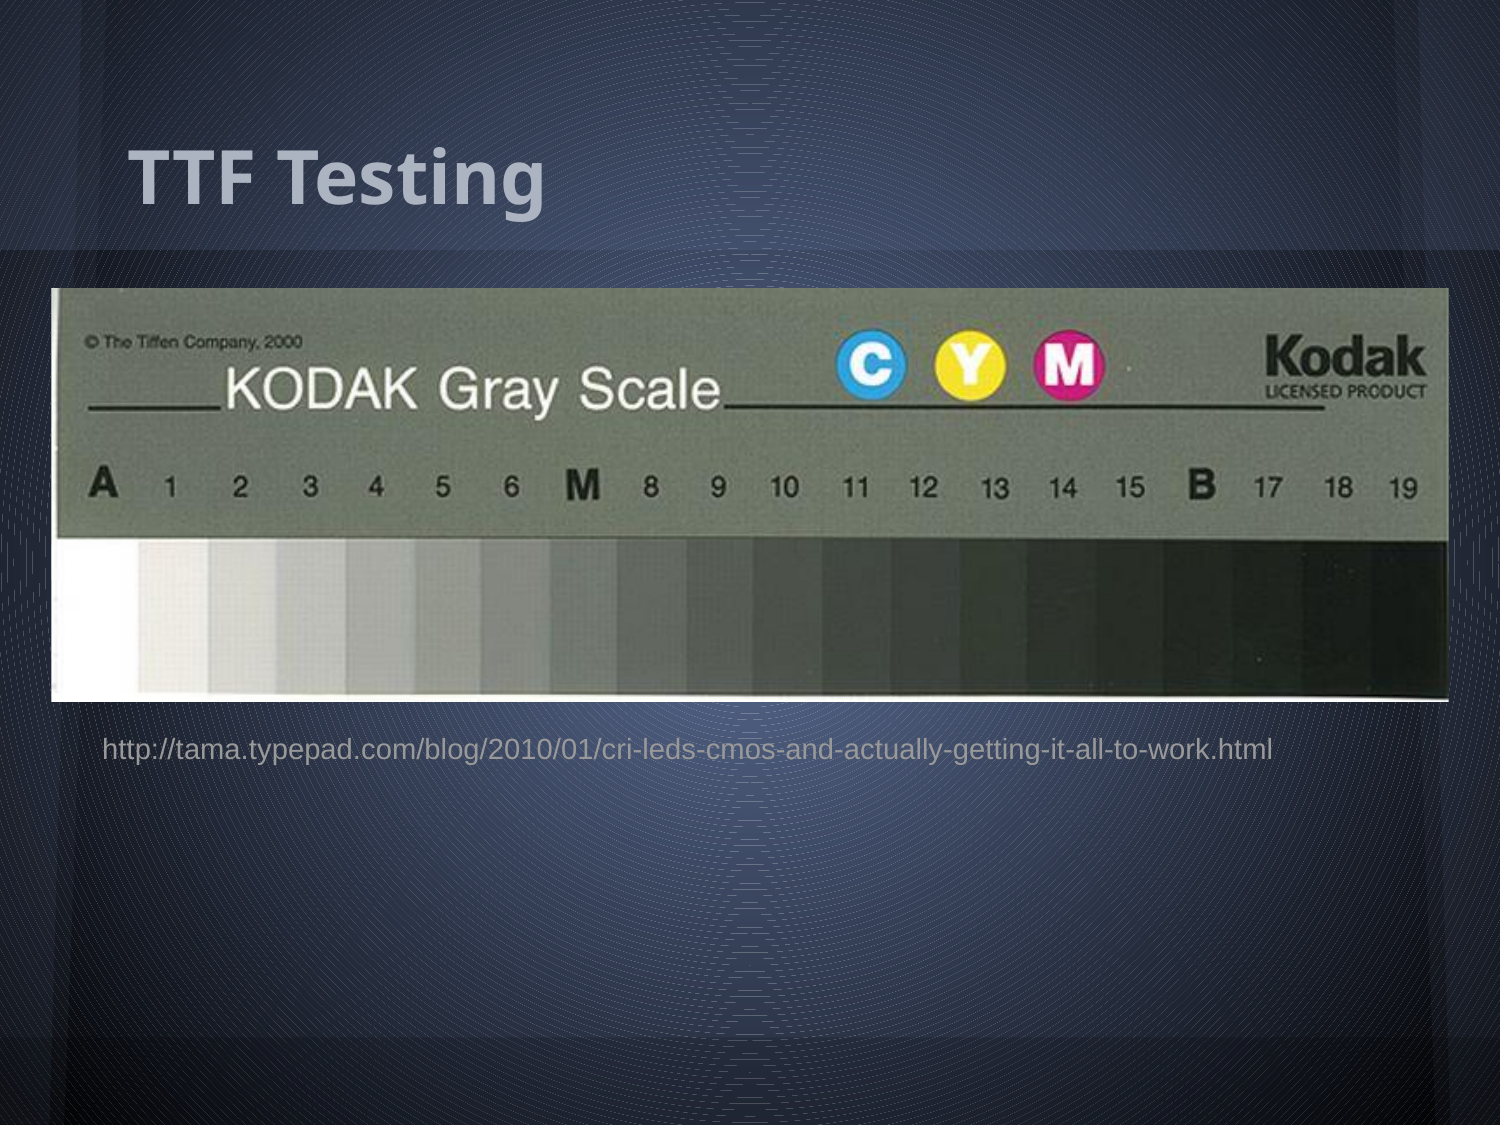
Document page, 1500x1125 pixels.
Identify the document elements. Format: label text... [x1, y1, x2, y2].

text_box http://tama.typepad.com/blog/2010/01/cri-leds-cmos-and-actually-getting-it-all-to-work.html [87, 715, 1434, 781]
title TTF Testing [75, 16, 1425, 235]
text_box [51, 288, 1449, 702]
